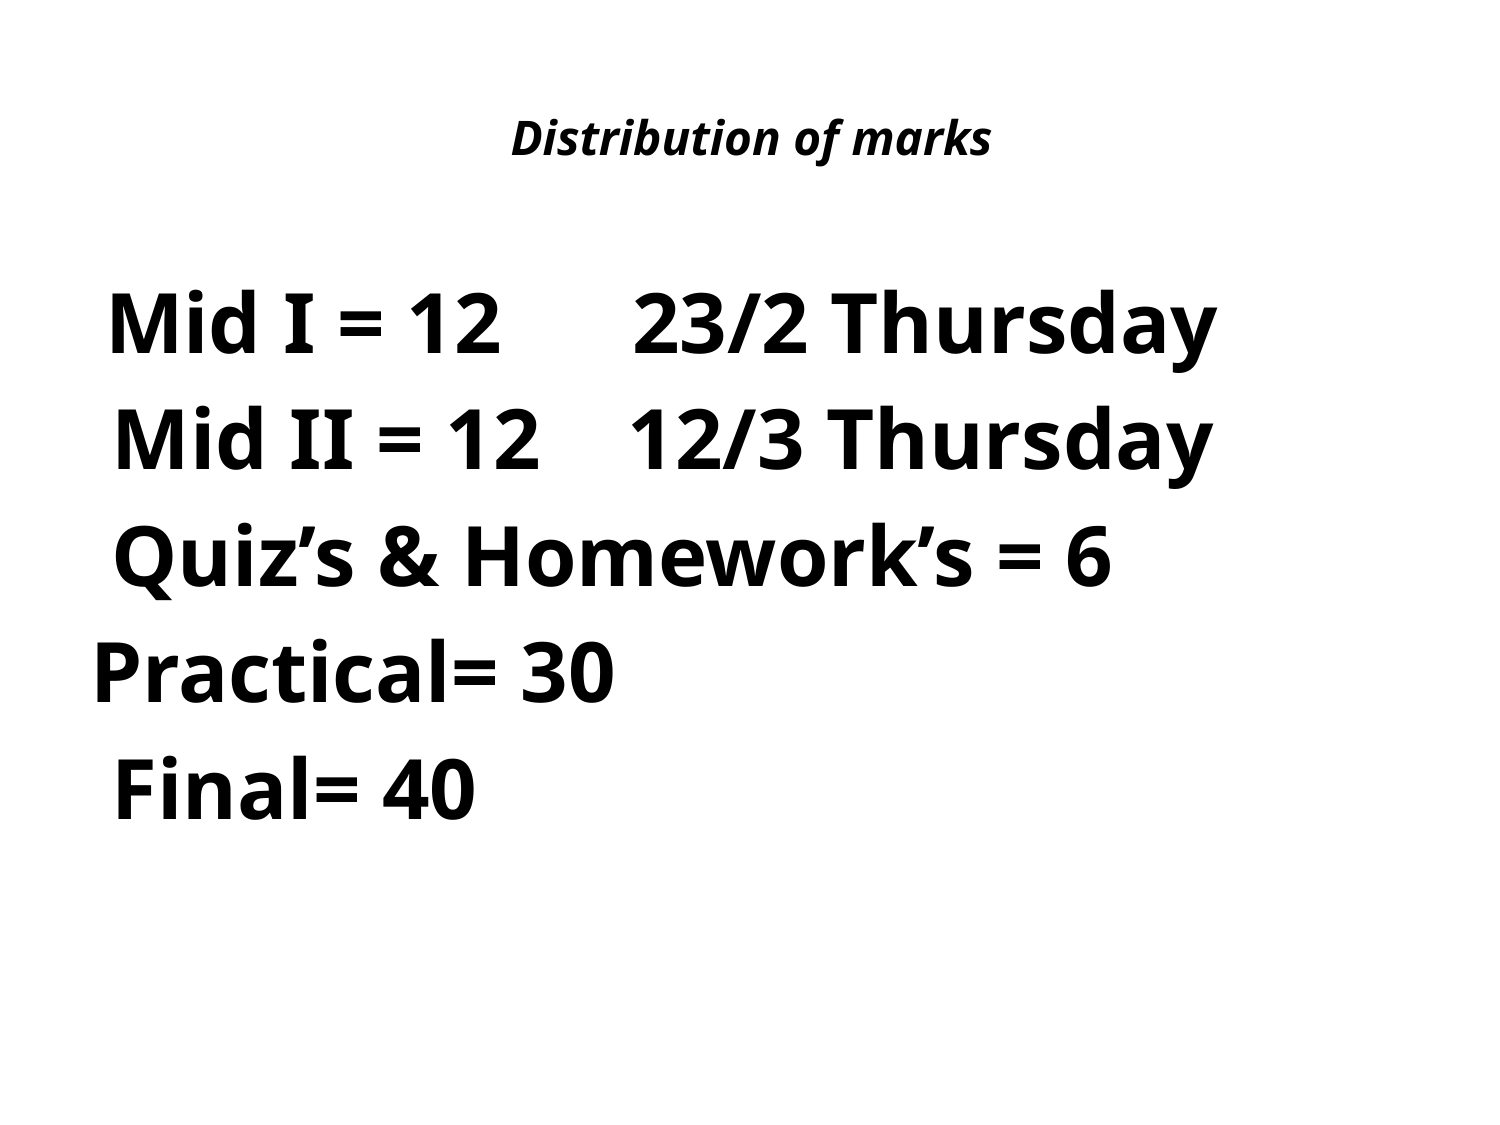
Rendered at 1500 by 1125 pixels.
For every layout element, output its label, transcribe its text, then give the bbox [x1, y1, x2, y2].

title Distribution of marks [76, 42, 1427, 231]
list Mid I = 12 23/2 Thursday Mid II = 12 12/3 Thursday Quiz’s & Homework’s = 6 Practical= 30 Final= 40 [75, 262, 1425, 1005]
